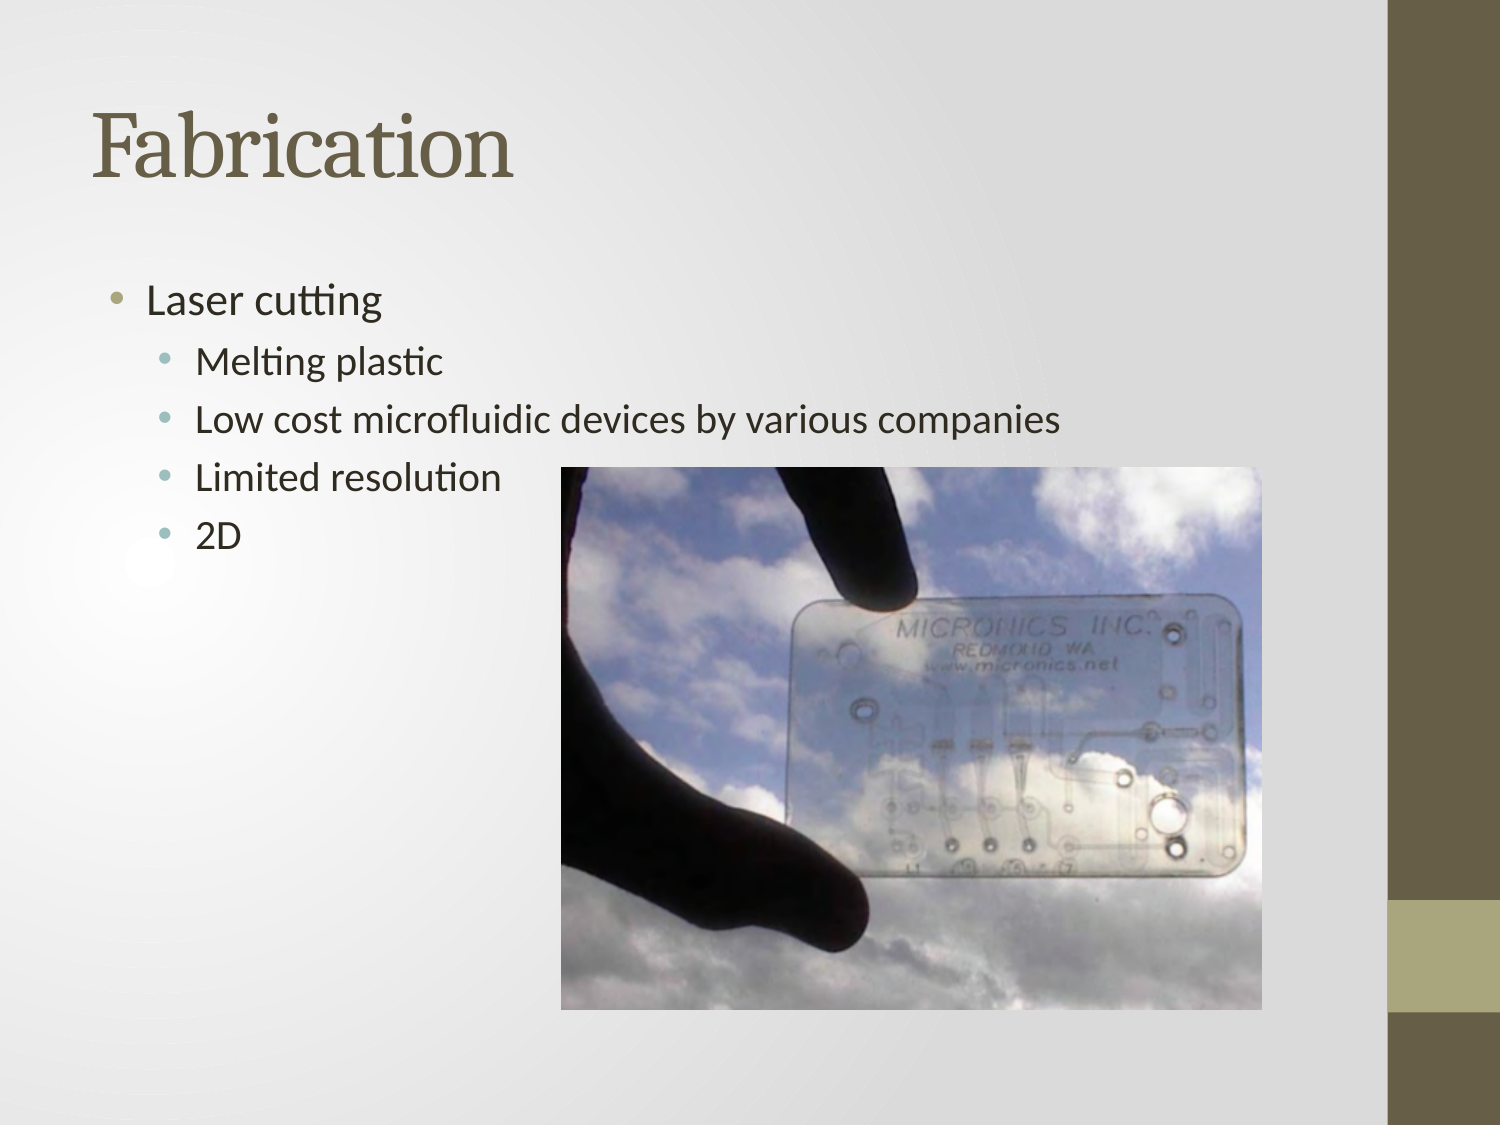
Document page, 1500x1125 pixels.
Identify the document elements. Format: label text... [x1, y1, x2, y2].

title Fabrication [75, 45, 1325, 233]
picture [560, 467, 1263, 1011]
list Laser cutting Melting plastic Low cost microfluidic devices by various companies Limited resolution 2D [75, 262, 1325, 1050]
